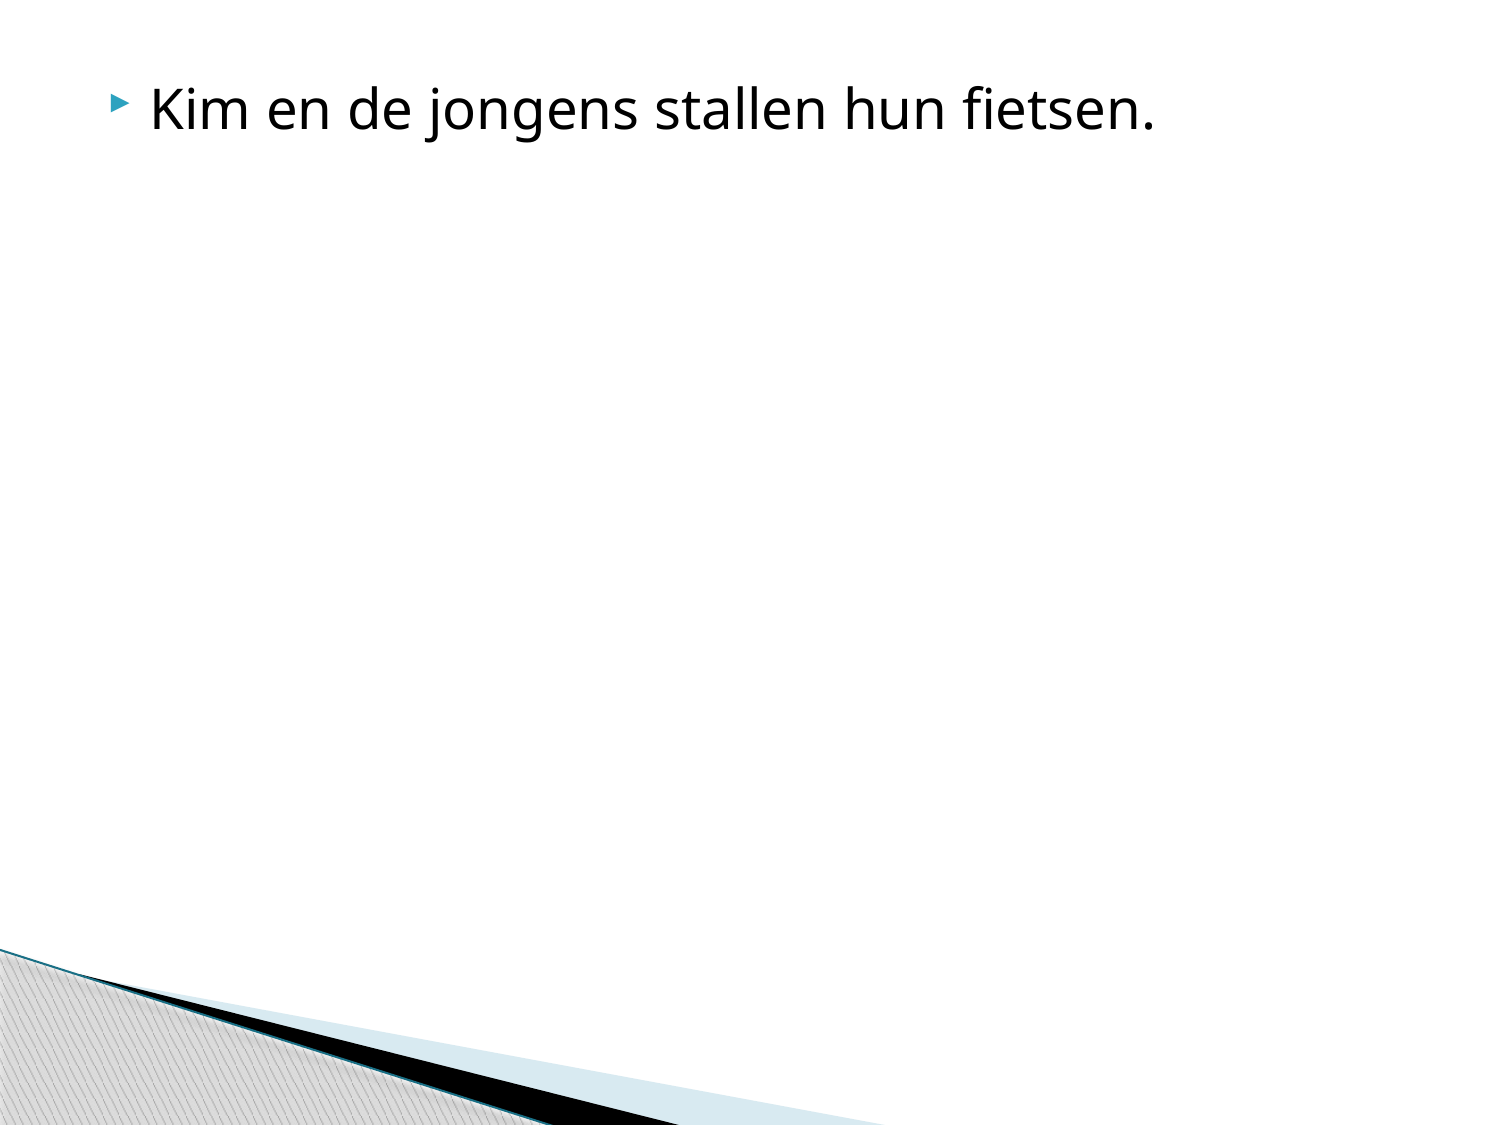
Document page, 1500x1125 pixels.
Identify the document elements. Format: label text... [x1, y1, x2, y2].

list Kim en de jongens stallen hun fietsen. [75, 66, 1425, 986]
